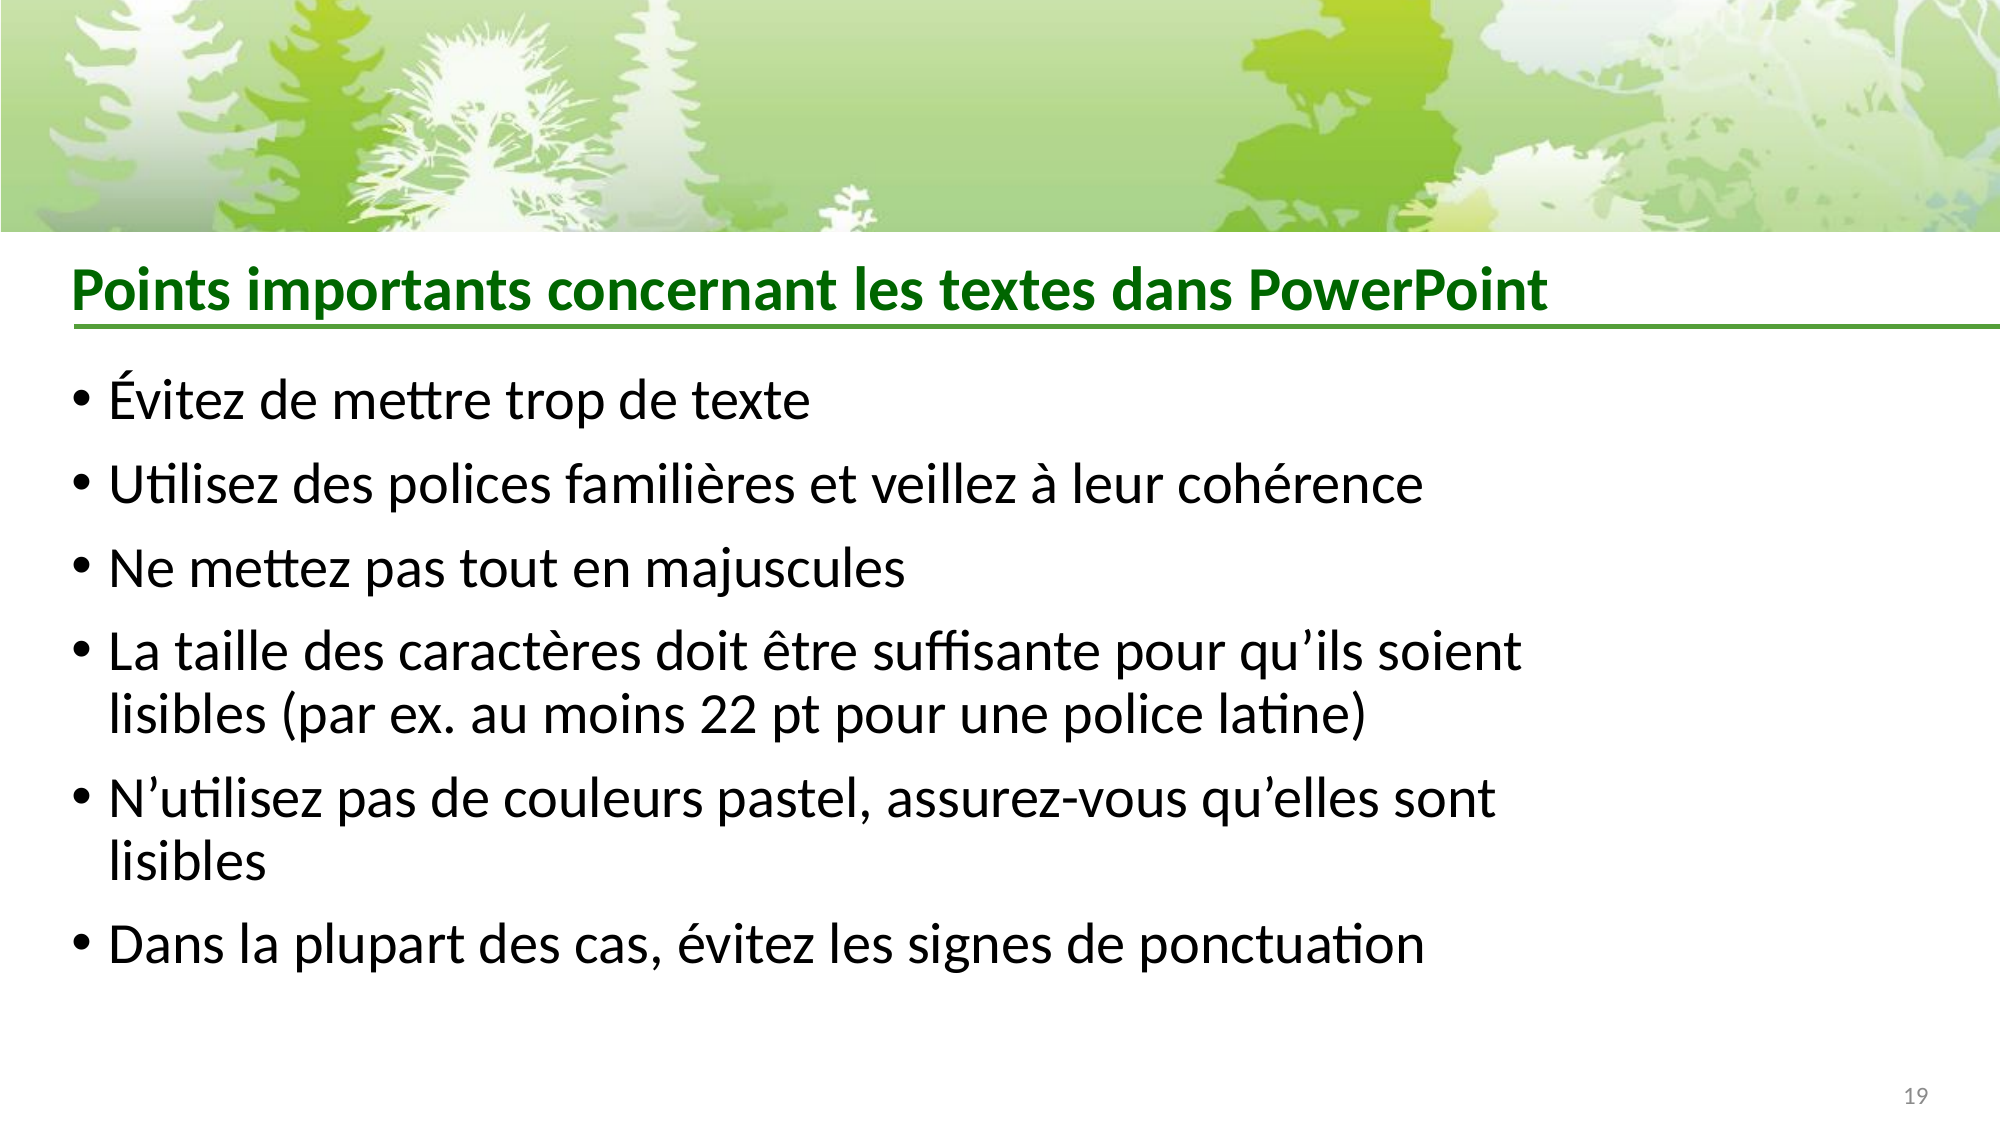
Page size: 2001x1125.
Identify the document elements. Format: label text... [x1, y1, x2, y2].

picture [0, 0, 2000, 232]
list Évitez de mettre trop de texte Utilisez des polices familières et veillez à leur cohérence Ne mettez pas tout en majuscules La taille des caractères doit être suffisante pour qu’ils soient lisibles (par ex. au moins 22 pt pour une police latine) N’utilisez pas de couleurs pastel, assurez-vous qu’elles sont lisibles Dans la plupart des cas, évitez les signes de ponctuation [56, 362, 1635, 1105]
slide_number 19 [1493, 1065, 1944, 1125]
title Points importants concernant les textes dans PowerPoint [56, 181, 1782, 399]
